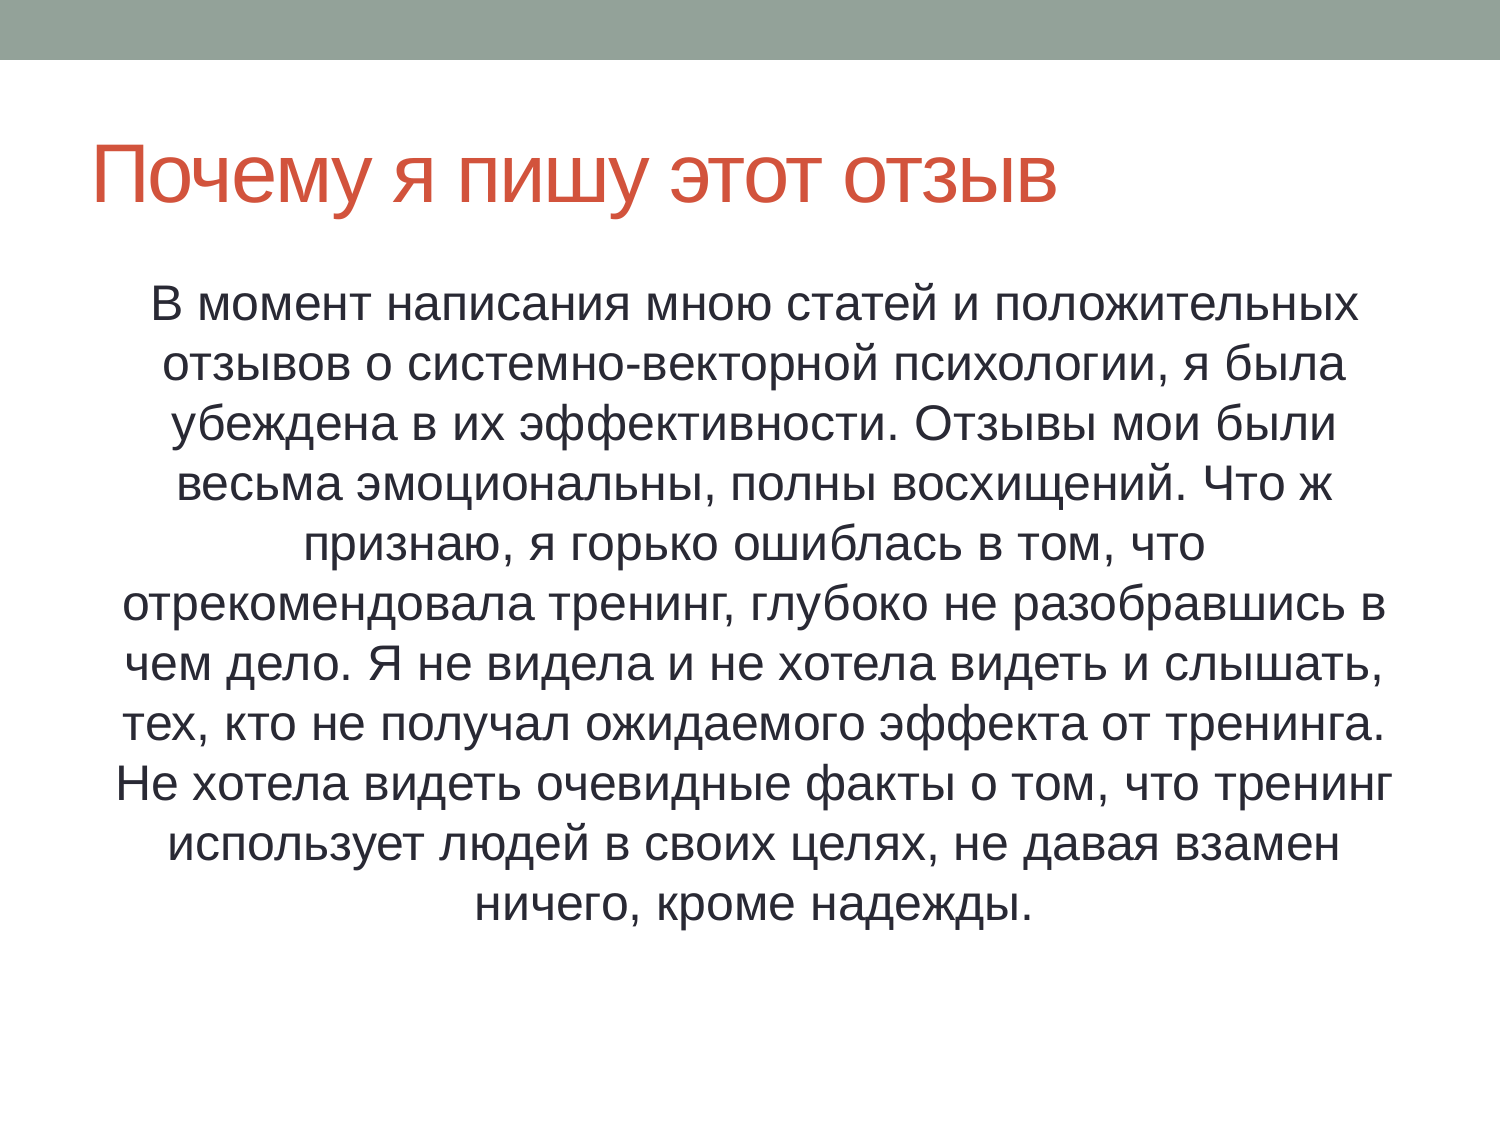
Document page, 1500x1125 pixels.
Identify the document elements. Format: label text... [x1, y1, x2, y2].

list В момент написания мною статей и положительных отзывов о системно-векторной психологии, я была убеждена в их эффективности. Отзывы мои были весьма эмоциональны, полны восхищений. Что ж признаю, я горько ошиблась в том, что отрекомендовала тренинг, глубоко не разобравшись в чем дело. Я не видела и не хотела видеть и слышать, тех, кто не получал ожидаемого эффекта от тренинга. Не хотела видеть очевидные факты о том, что тренинг использует людей в своих целях, не давая взамен ничего, кроме надежды. [75, 262, 1436, 1106]
title Почему я пишу этот отзыв [75, 87, 1425, 250]
